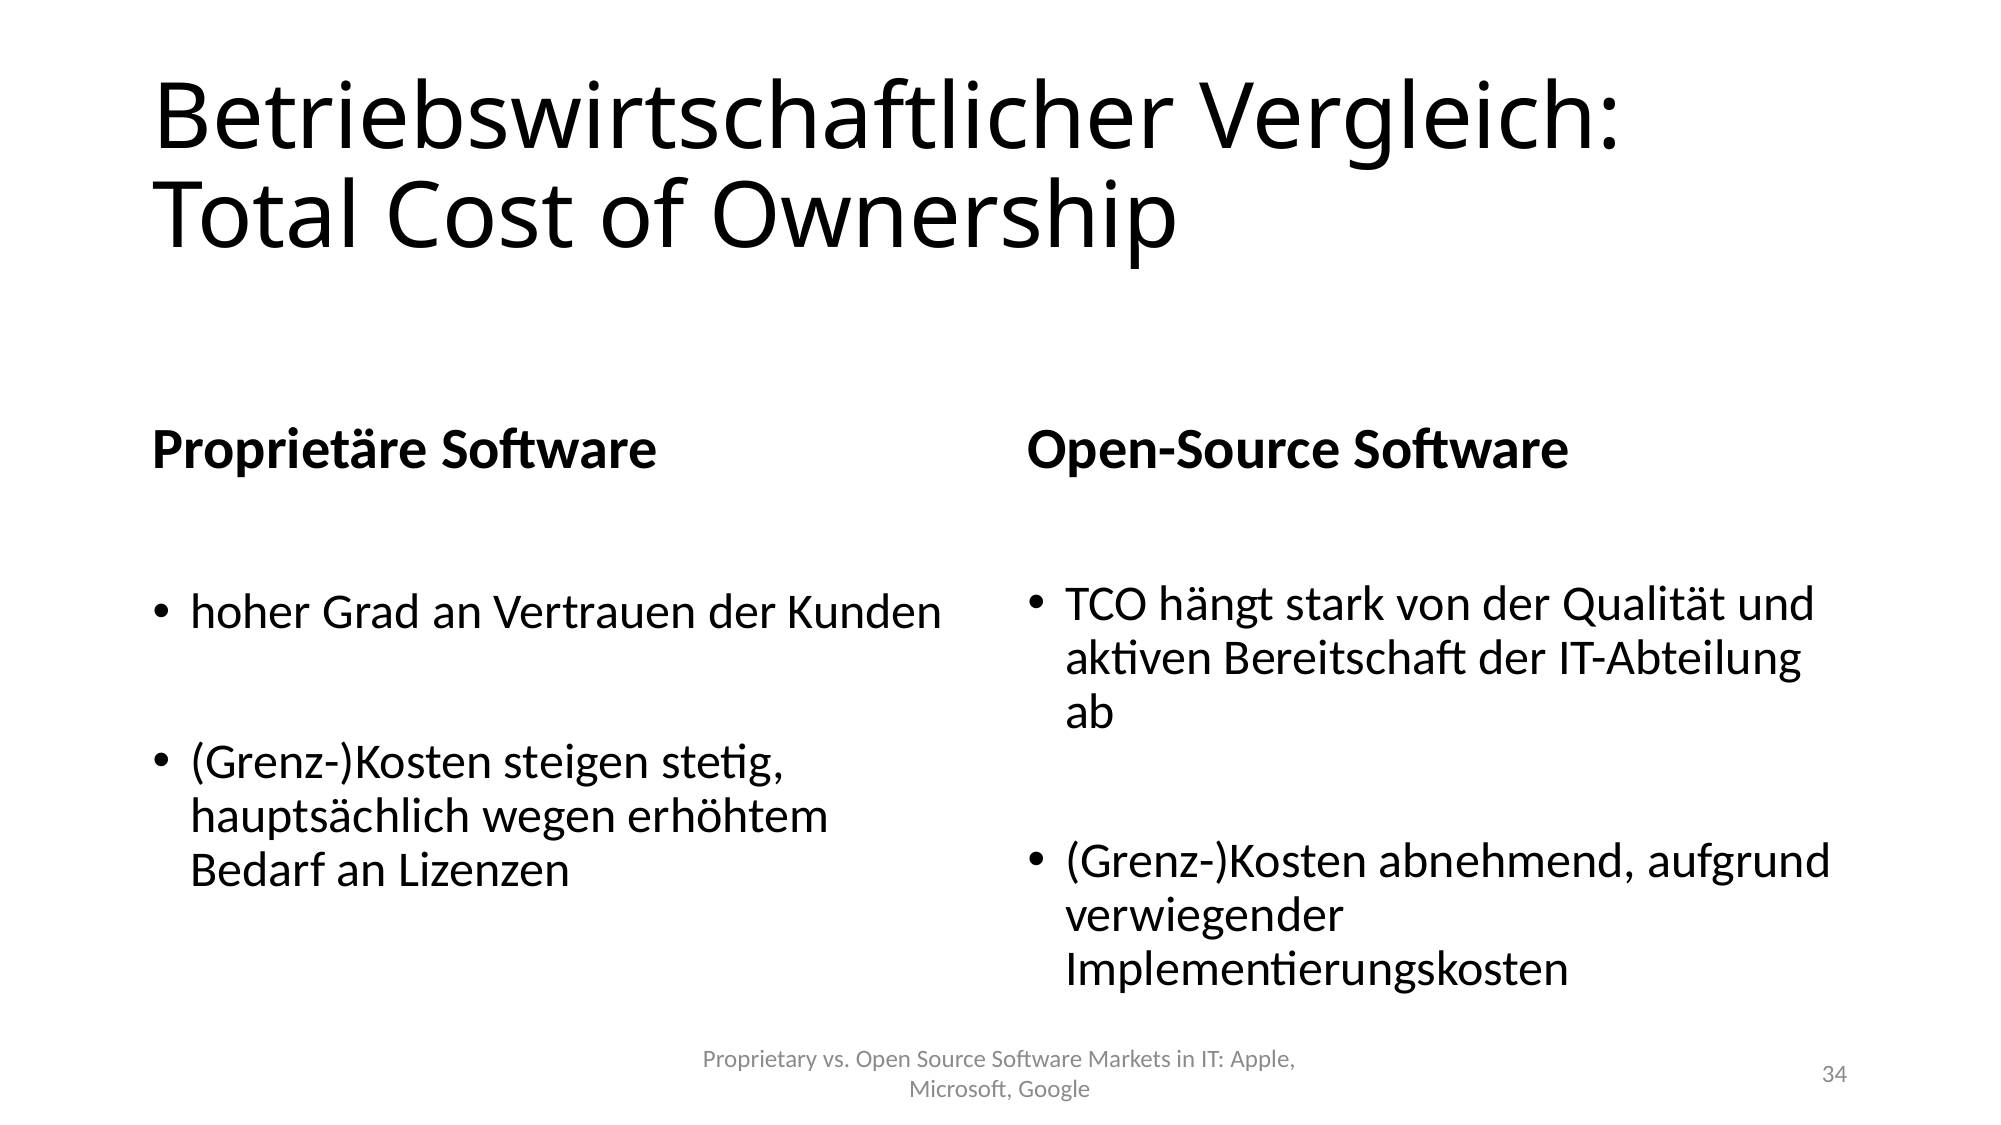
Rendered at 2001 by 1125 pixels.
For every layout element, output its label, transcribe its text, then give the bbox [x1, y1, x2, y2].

list Open-Source Software TCO hängt stark von der Qualität und aktiven Bereitschaft der IT-Abteilung ab (Grenz-)Kosten abnehmend, aufgrund verwiegender Implementierungskosten [1012, 410, 1863, 1016]
list Proprietäre Software hoher Grad an Vertrauen der Kunden (Grenz-)Kosten steigen stetig, hauptsächlich wegen erhöhtem Bedarf an Lizenzen [137, 410, 984, 1016]
footer Proprietary vs. Open Source Software Markets in IT: Apple, Microsoft, Google [662, 1042, 1338, 1103]
slide_number 34 [1412, 1042, 1863, 1103]
title Betriebswirtschaftlicher Vergleich: Total Cost of Ownership [137, 59, 1863, 278]
